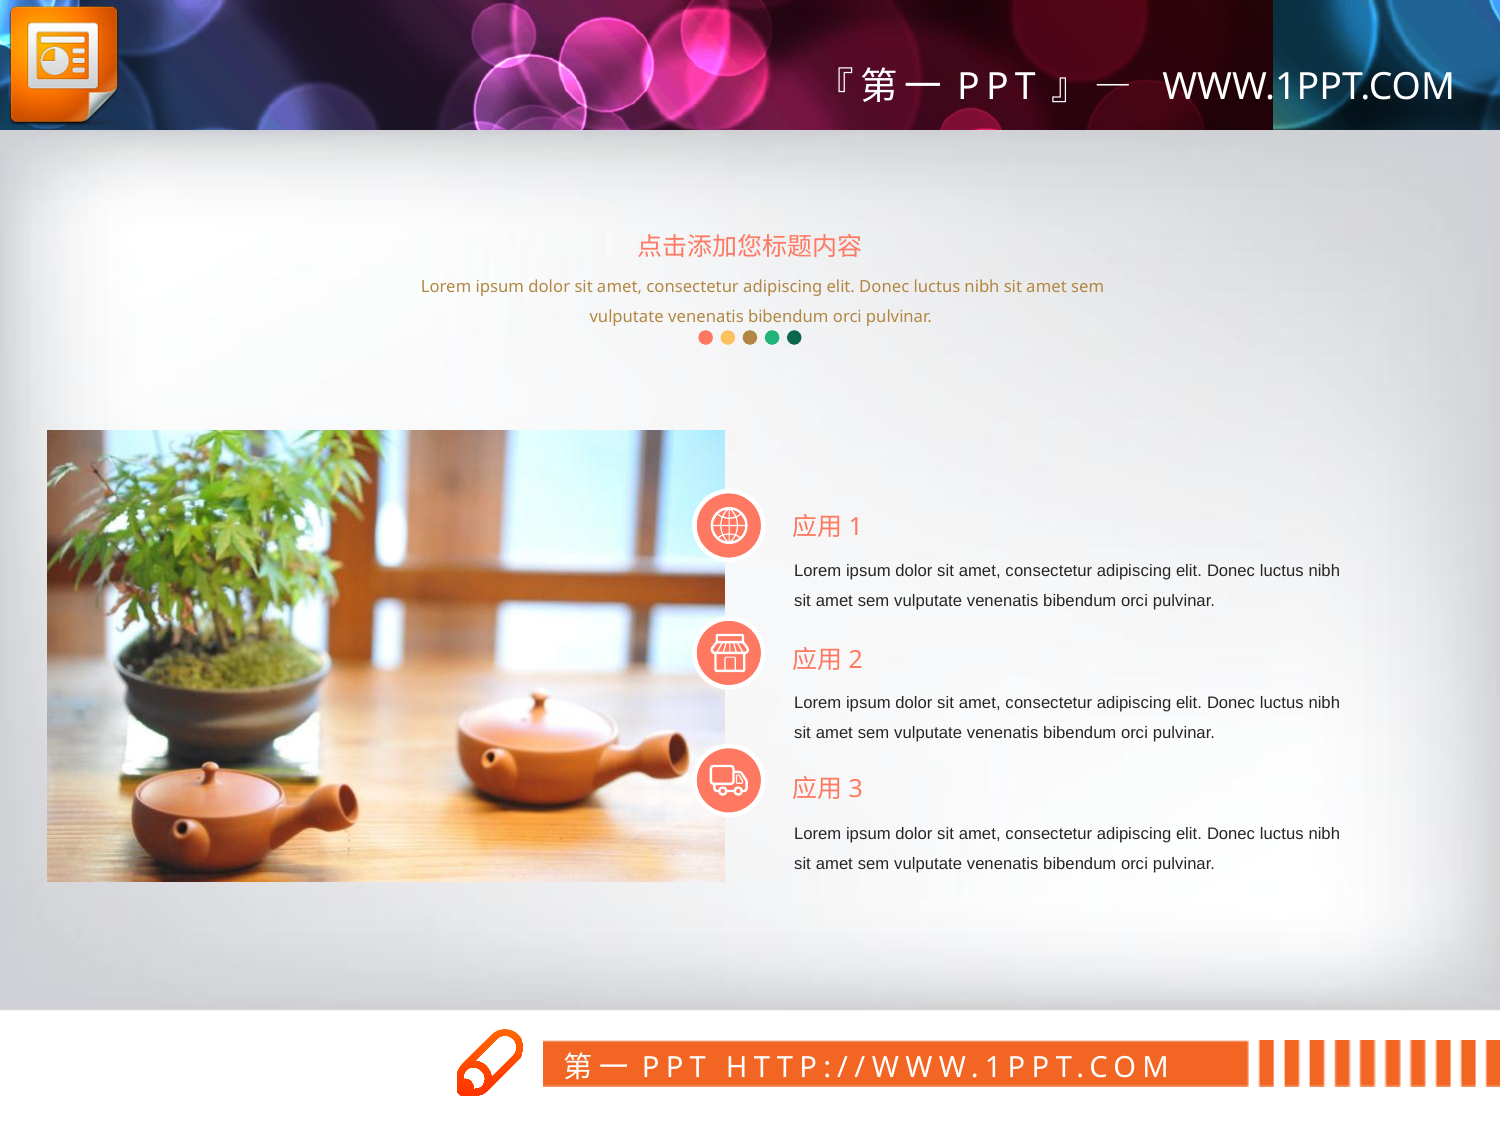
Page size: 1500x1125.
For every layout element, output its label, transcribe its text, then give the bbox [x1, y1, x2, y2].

text_box Lorem ipsum dolor sit amet, consectetur adipiscing elit. Donec luctus nibh sit amet sem vulputate venenatis bibendum orci pulvinar. [779, 805, 1372, 881]
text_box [694, 618, 764, 688]
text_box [694, 745, 764, 816]
text_box Lorem ipsum dolor sit amet, consectetur adipiscing elit. Donec luctus nibh sit amet sem vulputate venenatis bibendum orci pulvinar. [779, 542, 1372, 618]
text_box 点击添加您标题内容 [622, 223, 878, 258]
text_box Lorem ipsum dolor sit amet, consectetur adipiscing elit. Donec luctus nibh sit amet sem vulputate venenatis bibendum orci pulvinar. [779, 674, 1372, 749]
picture [0, 0, 1500, 1012]
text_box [698, 329, 802, 346]
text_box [694, 490, 764, 561]
picture [543, 1040, 1500, 1087]
text_box 应用2 [777, 636, 878, 681]
text_box 应用1 [777, 502, 878, 548]
text_box Lorem ipsum dolor sit amet, consectetur adipiscing elit. Donec luctus nibh sit amet sem vulputate venenatis bibendum orci pulvinar. [404, 258, 1122, 333]
text_box 应用3 [777, 765, 878, 810]
